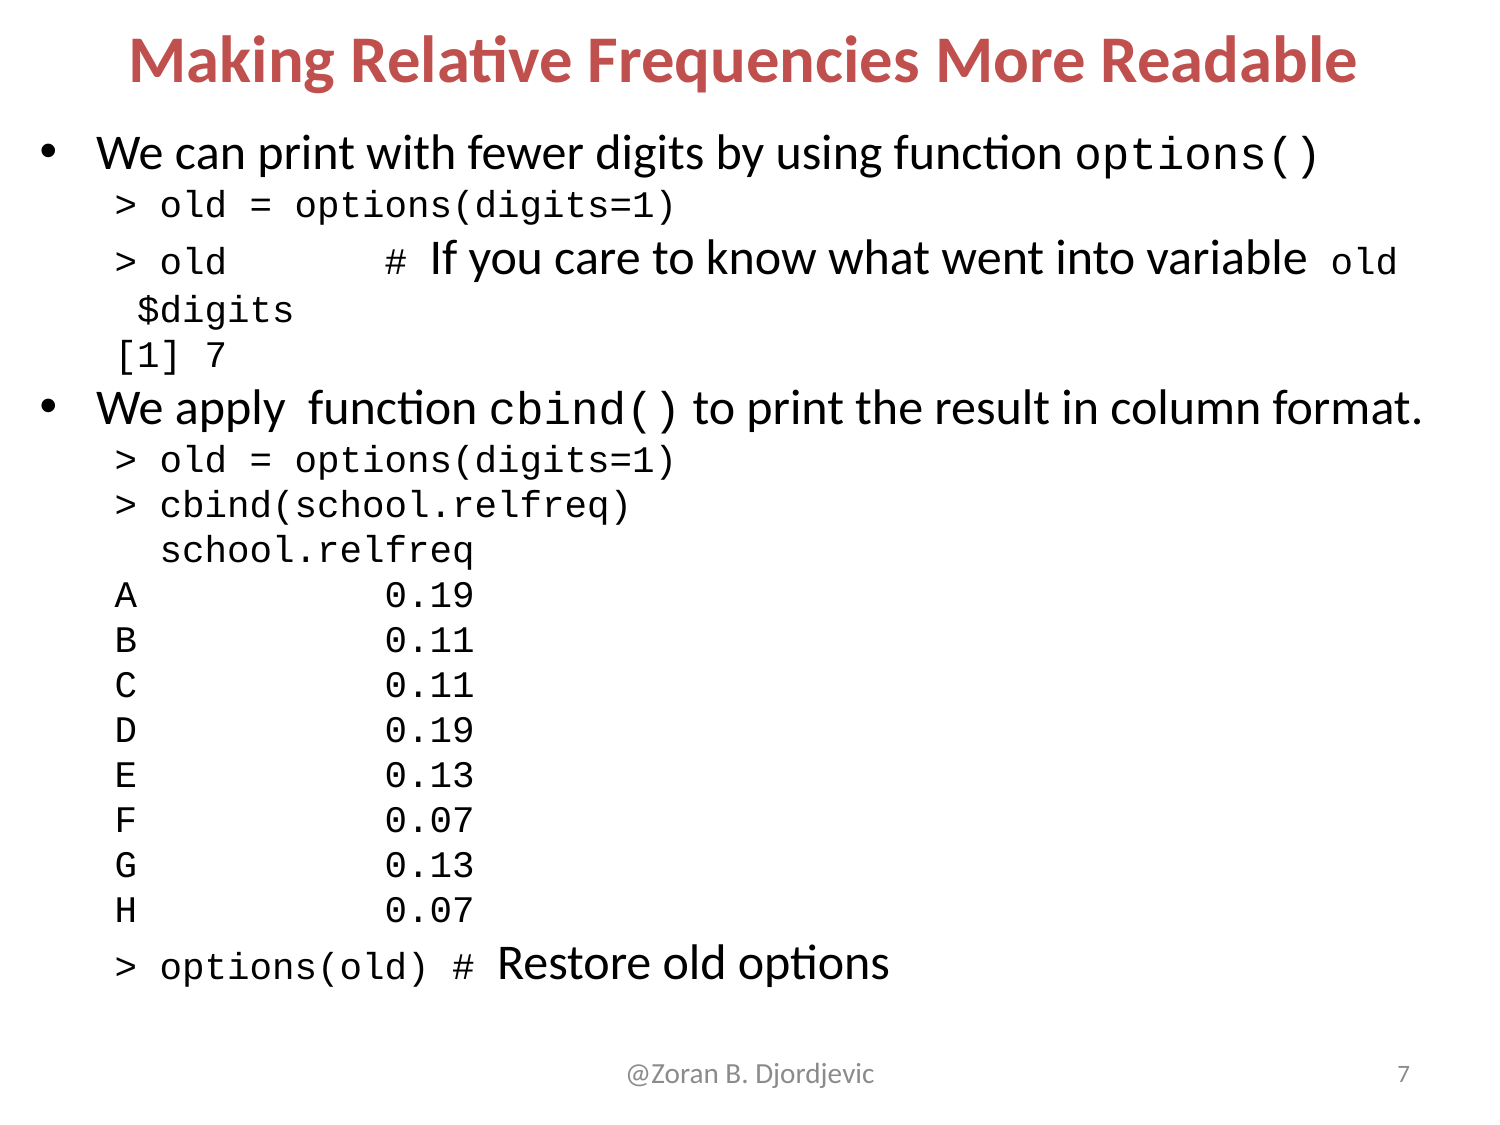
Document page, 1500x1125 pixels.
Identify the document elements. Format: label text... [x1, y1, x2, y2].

text_box We can print with fewer digits by using function options() > old = options(digits=1) > old # If you care to know what went into variable old $digits [1] 7 We apply function cbind() to print the result in column format. > old = options(digits=1) > cbind(school.relfreq) school.relfreq A 0.19 B 0.11 C 0.11 D 0.19 E 0.13 F 0.07 G 0.13 H 0.07 > options(old) # Restore old options [24, 112, 1463, 998]
title Making Relative Frequencies More Readable [106, 6, 1382, 107]
footer @Zoran B. Djordjevic [512, 1043, 988, 1100]
slide_number 7 [1074, 1042, 1425, 1103]
